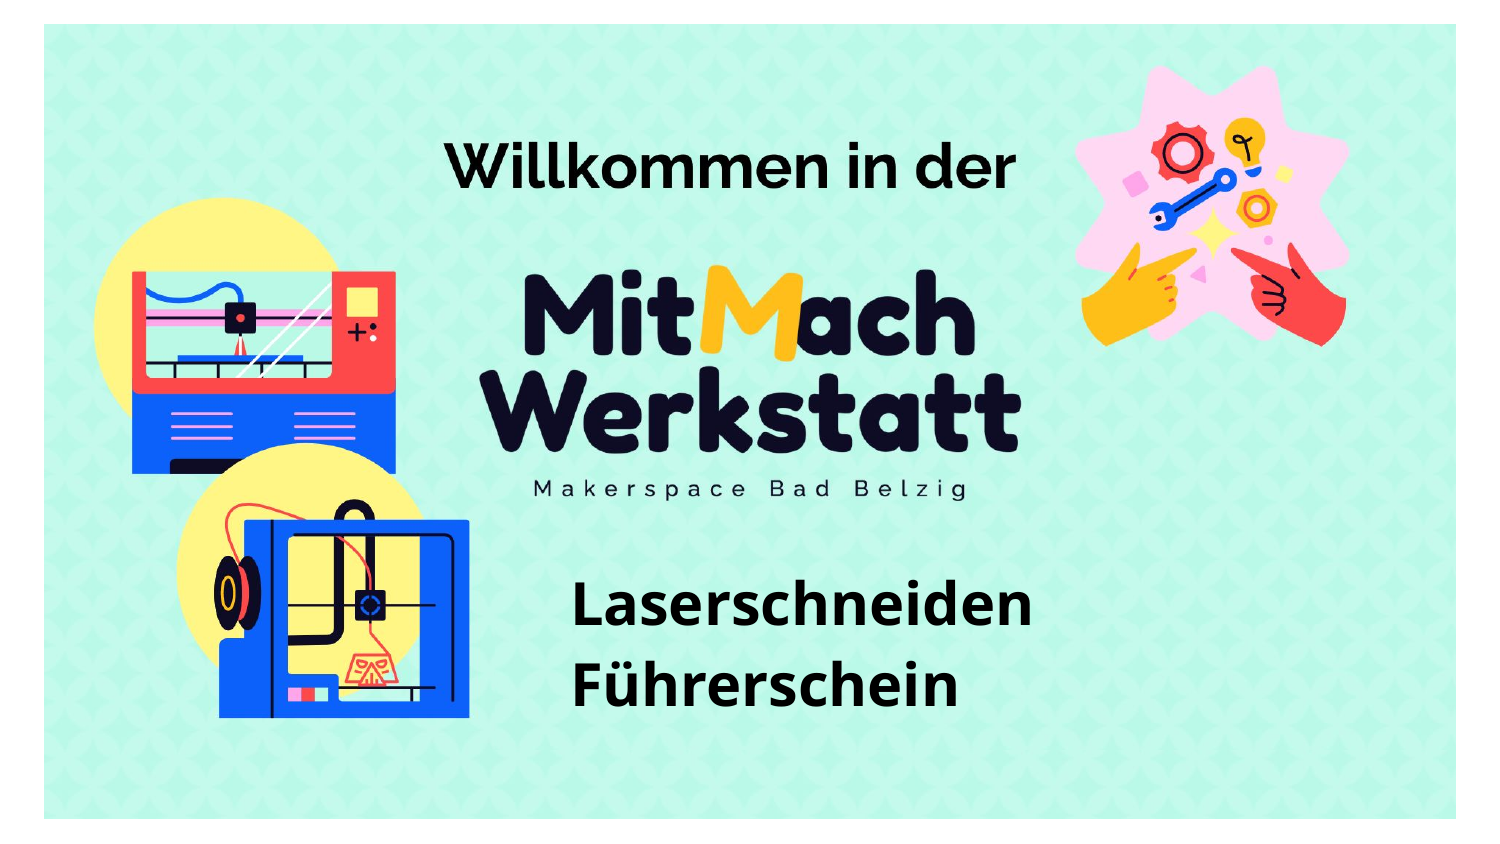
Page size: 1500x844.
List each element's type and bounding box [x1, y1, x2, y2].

text_box [44, 24, 1456, 819]
